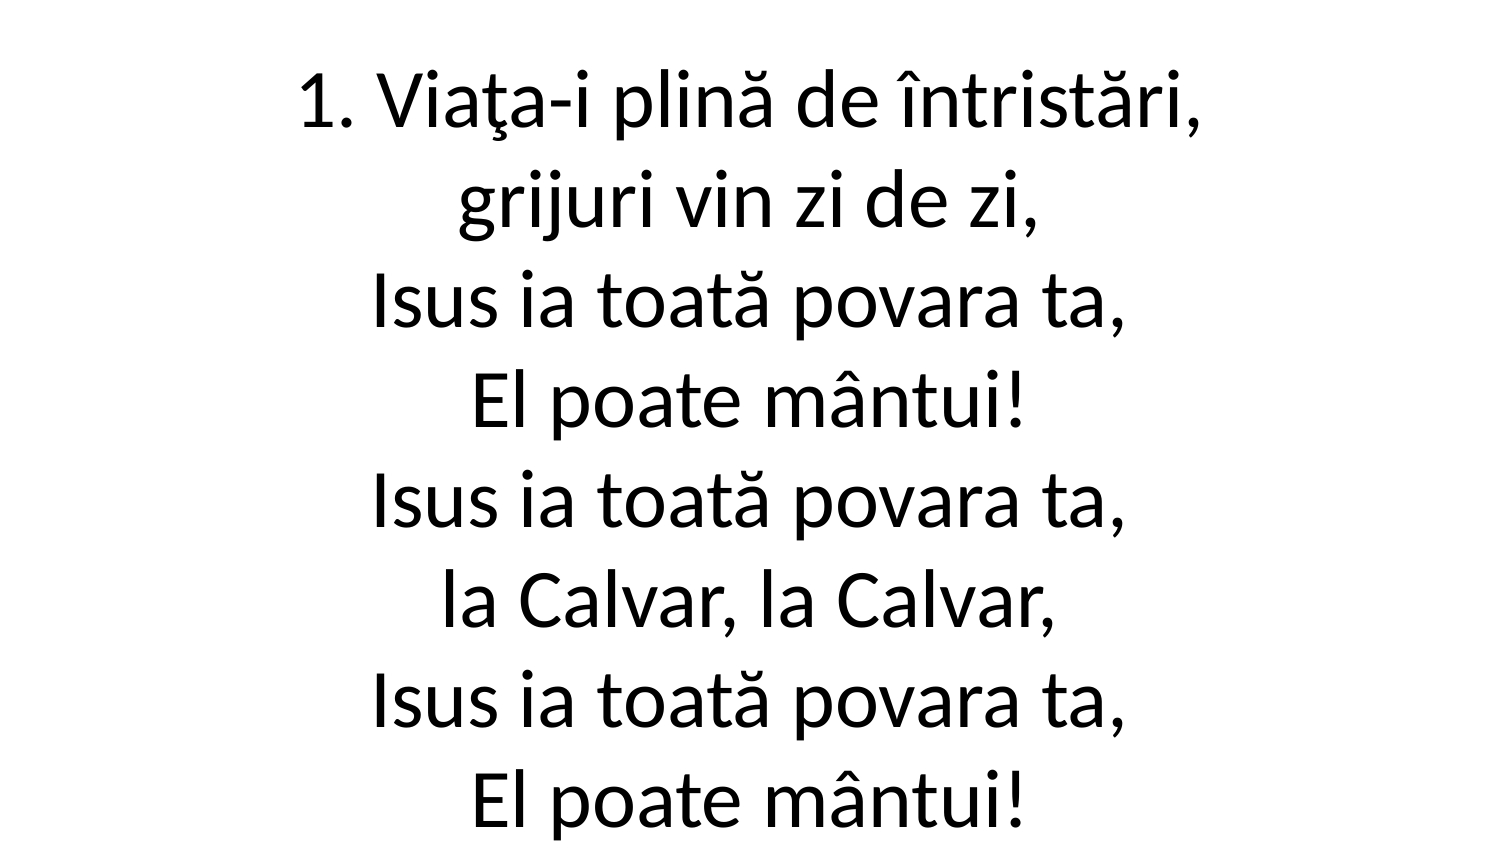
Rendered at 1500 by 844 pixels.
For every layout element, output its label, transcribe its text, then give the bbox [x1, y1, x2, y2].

text_box 1. Viaţa-i plină de întristări, grijuri vin zi de zi, Isus ia toată povara ta, El poate mântui! Isus ia toată povara ta, la Calvar, la Calvar, Isus ia toată povara ta, El poate mântui! [279, 0, 1221, 844]
